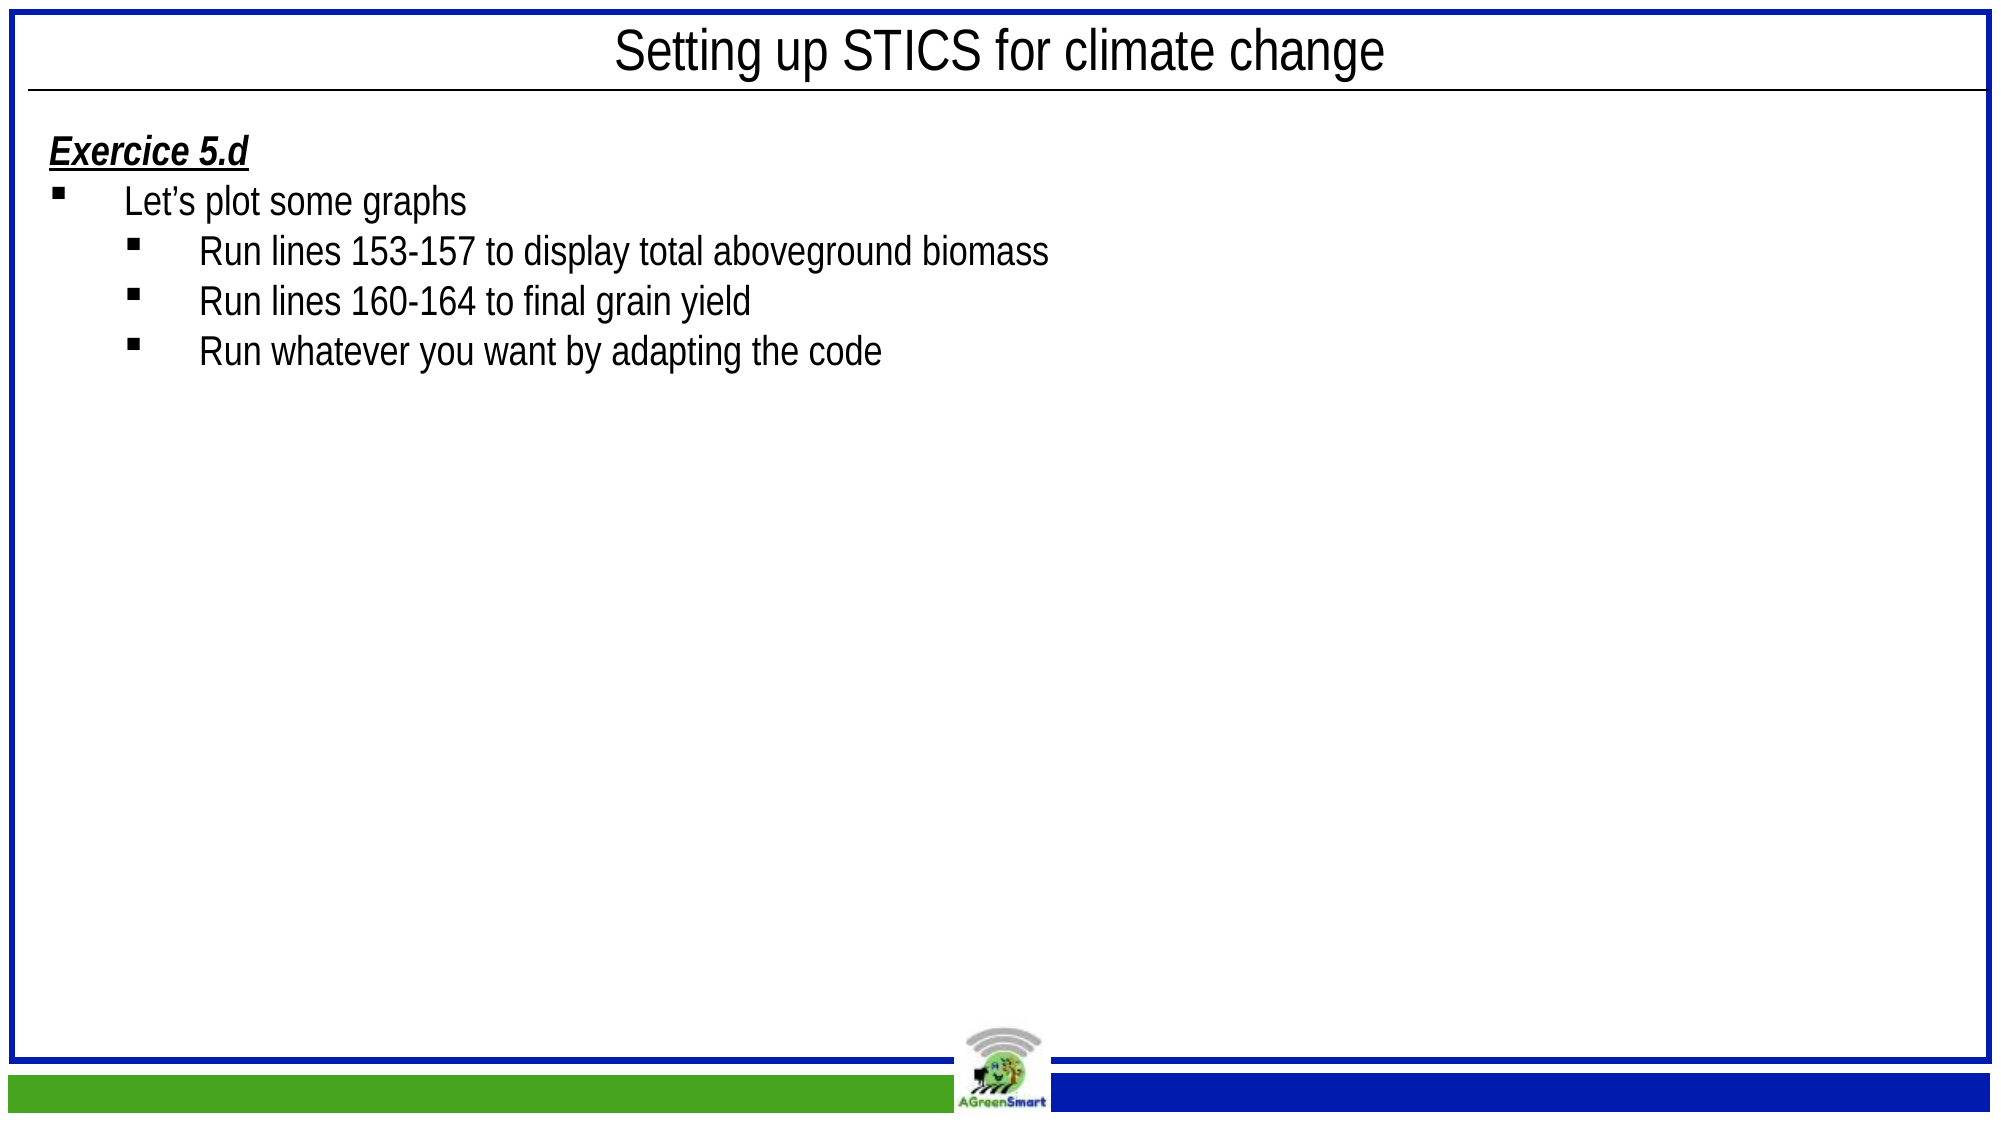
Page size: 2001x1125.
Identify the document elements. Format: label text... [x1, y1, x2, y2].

picture [954, 1019, 1051, 1116]
text_box Exercice 5.d Let’s plot some graphs Run lines 153-157 to display total aboveground biomass Run lines 160-164 to final grain yield Run whatever you want by adapting the code [34, 116, 2000, 482]
text_box Setting up STICS for climate change [0, 5, 2000, 90]
